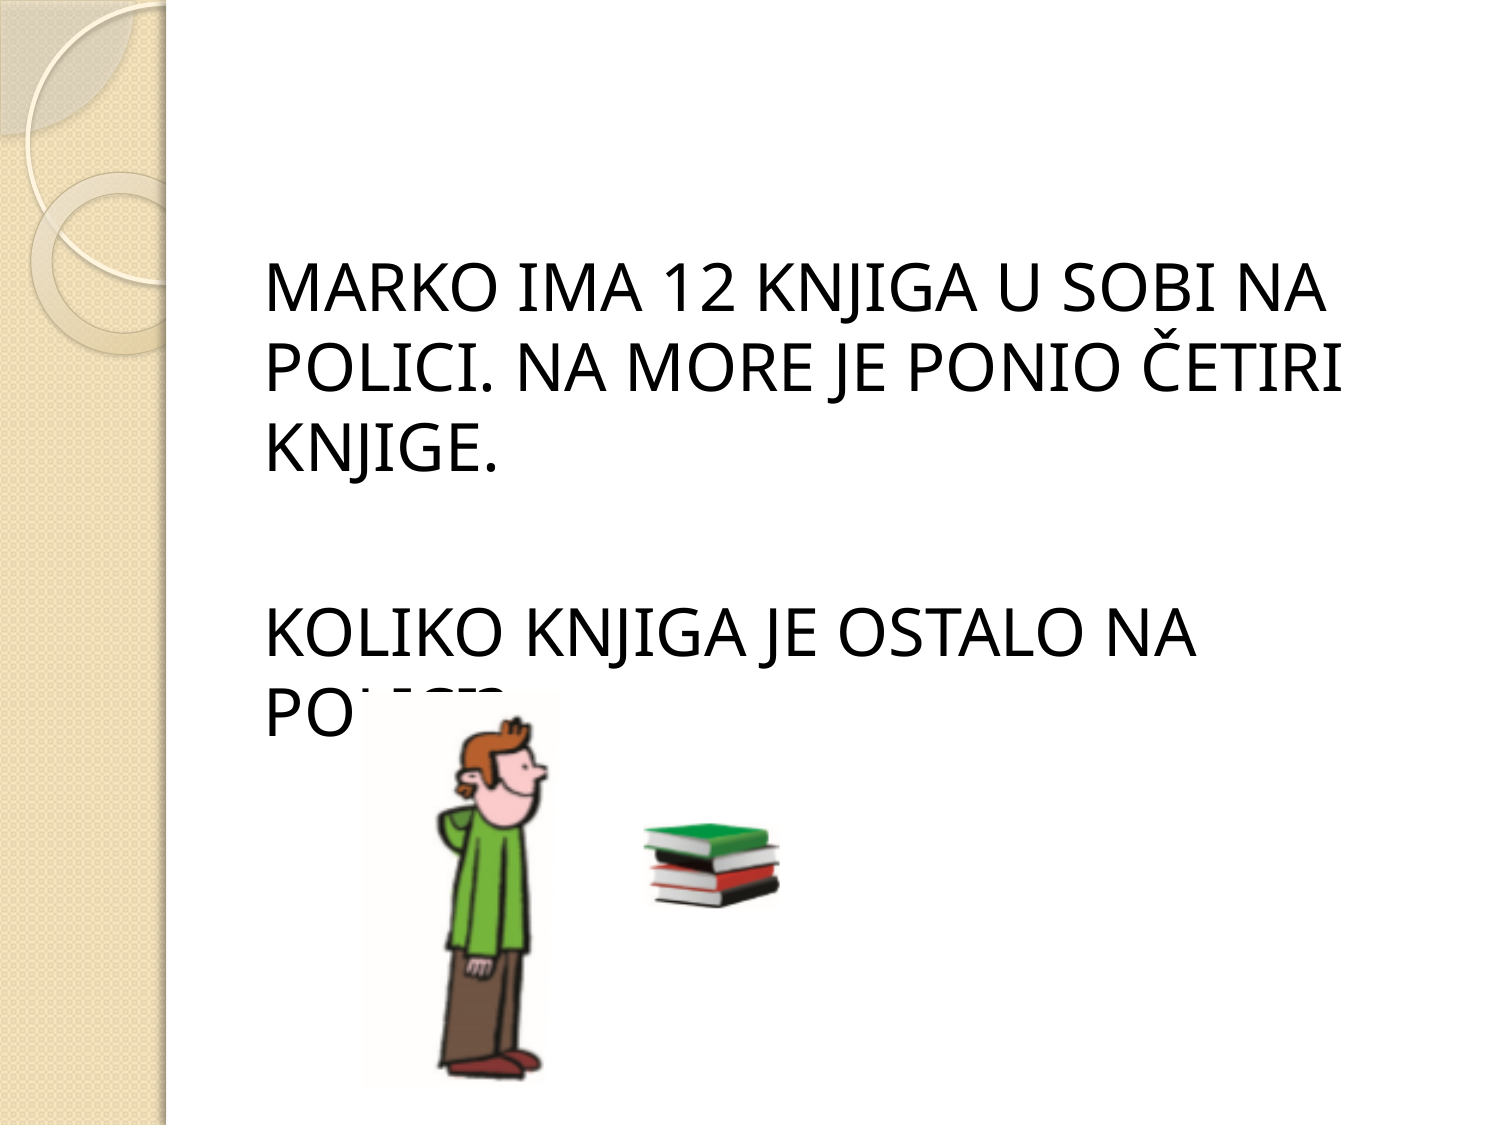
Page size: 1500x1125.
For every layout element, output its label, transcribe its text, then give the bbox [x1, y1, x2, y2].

list MARKO IMA 12 KNJIGA U SOBI NA POLICI. NA MORE JE PONIO ČETIRI KNJIGE. KOLIKO KNJIGA JE OSTALO NA POLICI? [235, 237, 1466, 1025]
picture [624, 787, 813, 936]
picture [362, 692, 576, 1115]
